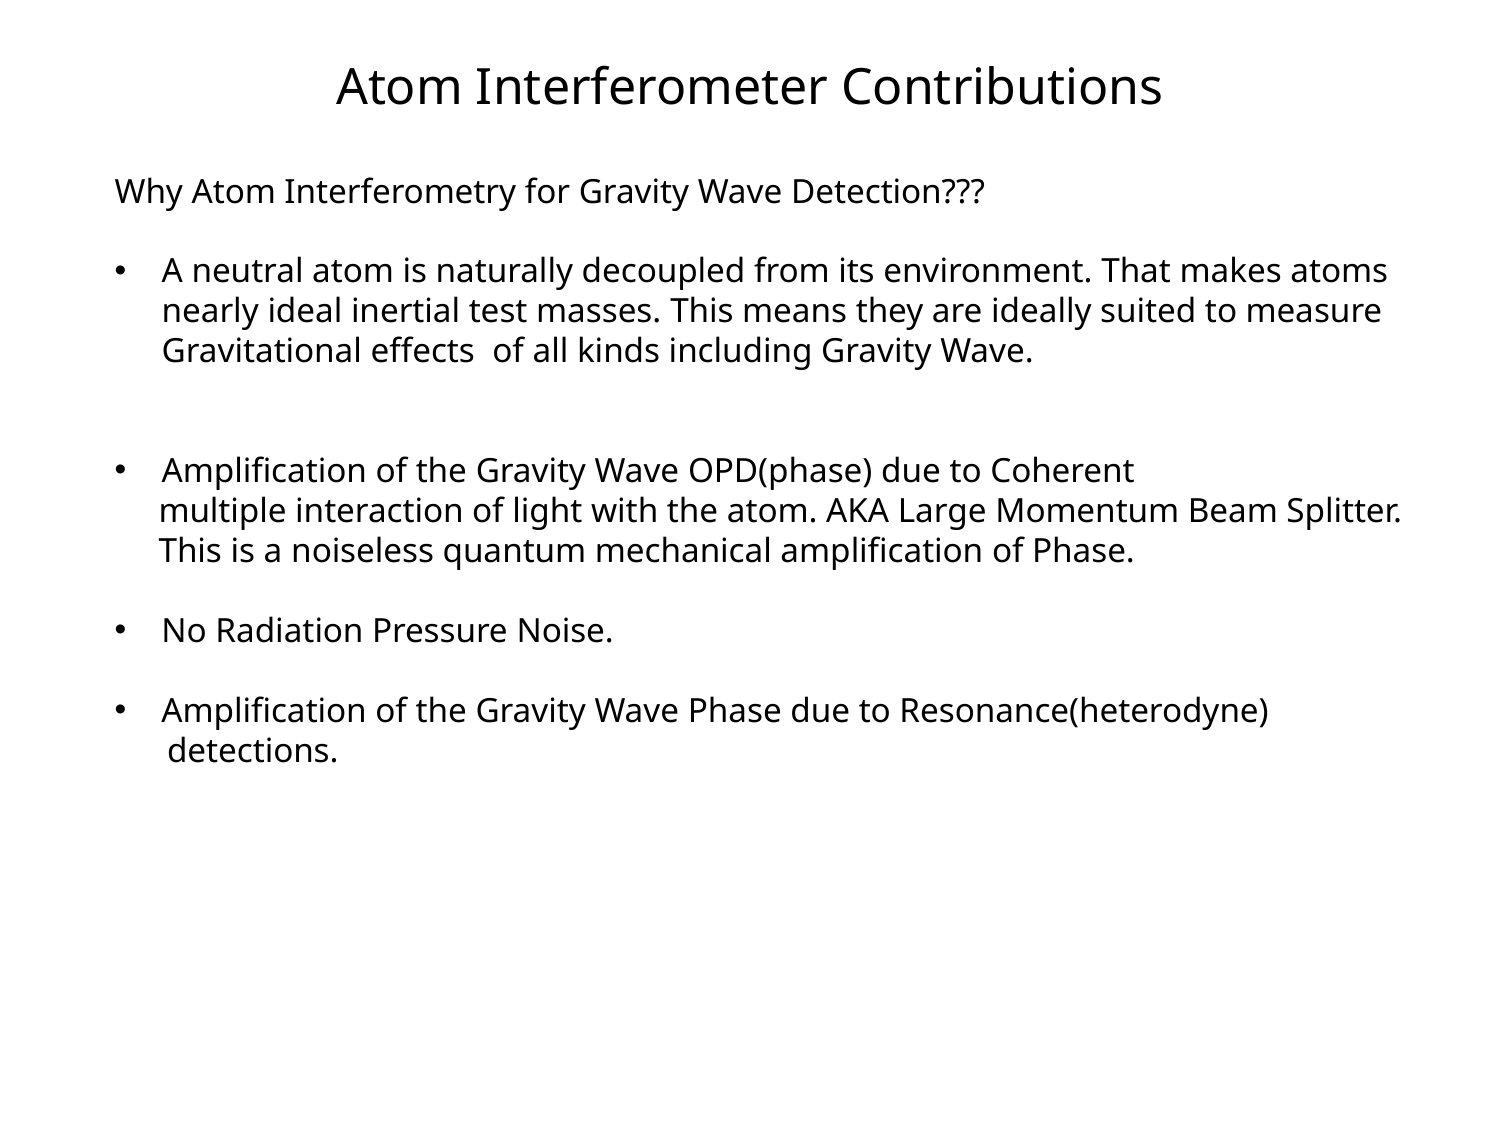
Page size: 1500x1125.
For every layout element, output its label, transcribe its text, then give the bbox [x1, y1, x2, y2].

text_box Why Atom Interferometry for Gravity Wave Detection??? A neutral atom is naturally decoupled from its environment. That makes atoms nearly ideal inertial test masses. This means they are ideally suited to measure Gravitational effects of all kinds including Gravity Wave. Amplification of the Gravity Wave OPD(phase) due to Coherent multiple interaction of light with the atom. AKA Large Momentum Beam Splitter. This is a noiseless quantum mechanical amplification of Phase. No Radiation Pressure Noise. Amplification of the Gravity Wave Phase due to Resonance(heterodyne) detections. [99, 162, 1450, 856]
title Atom Interferometer Contributions [75, 45, 1425, 125]
